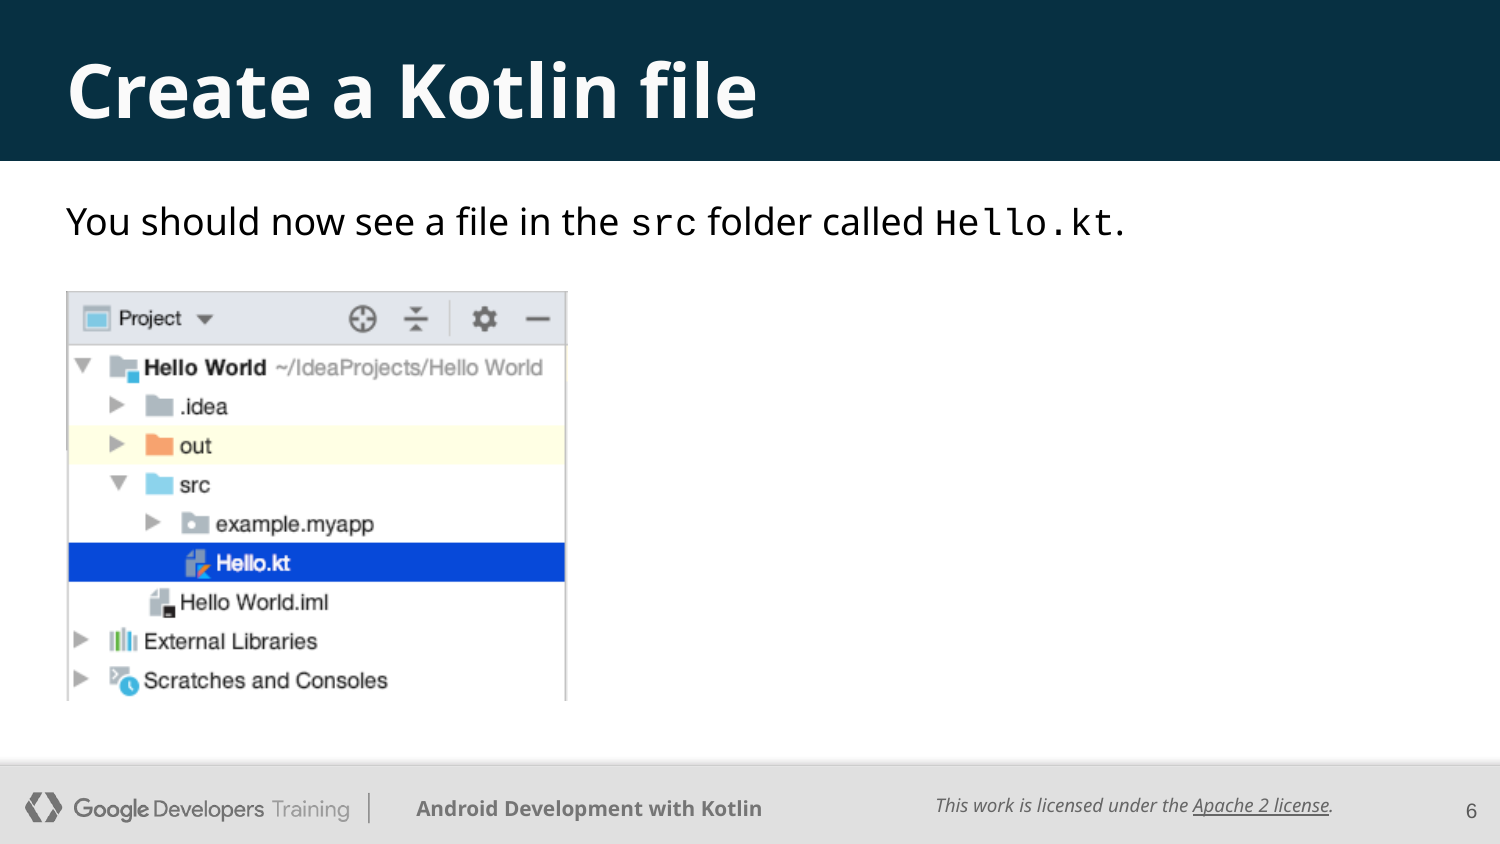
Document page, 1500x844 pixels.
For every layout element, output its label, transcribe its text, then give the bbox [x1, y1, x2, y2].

picture [0, 161, 1500, 844]
list You should now see a file in the src folder called Hello.kt. [51, 176, 1449, 701]
title Create a Kotlin file [51, 28, 1449, 122]
slide_number ‹#› [1402, 777, 1493, 842]
